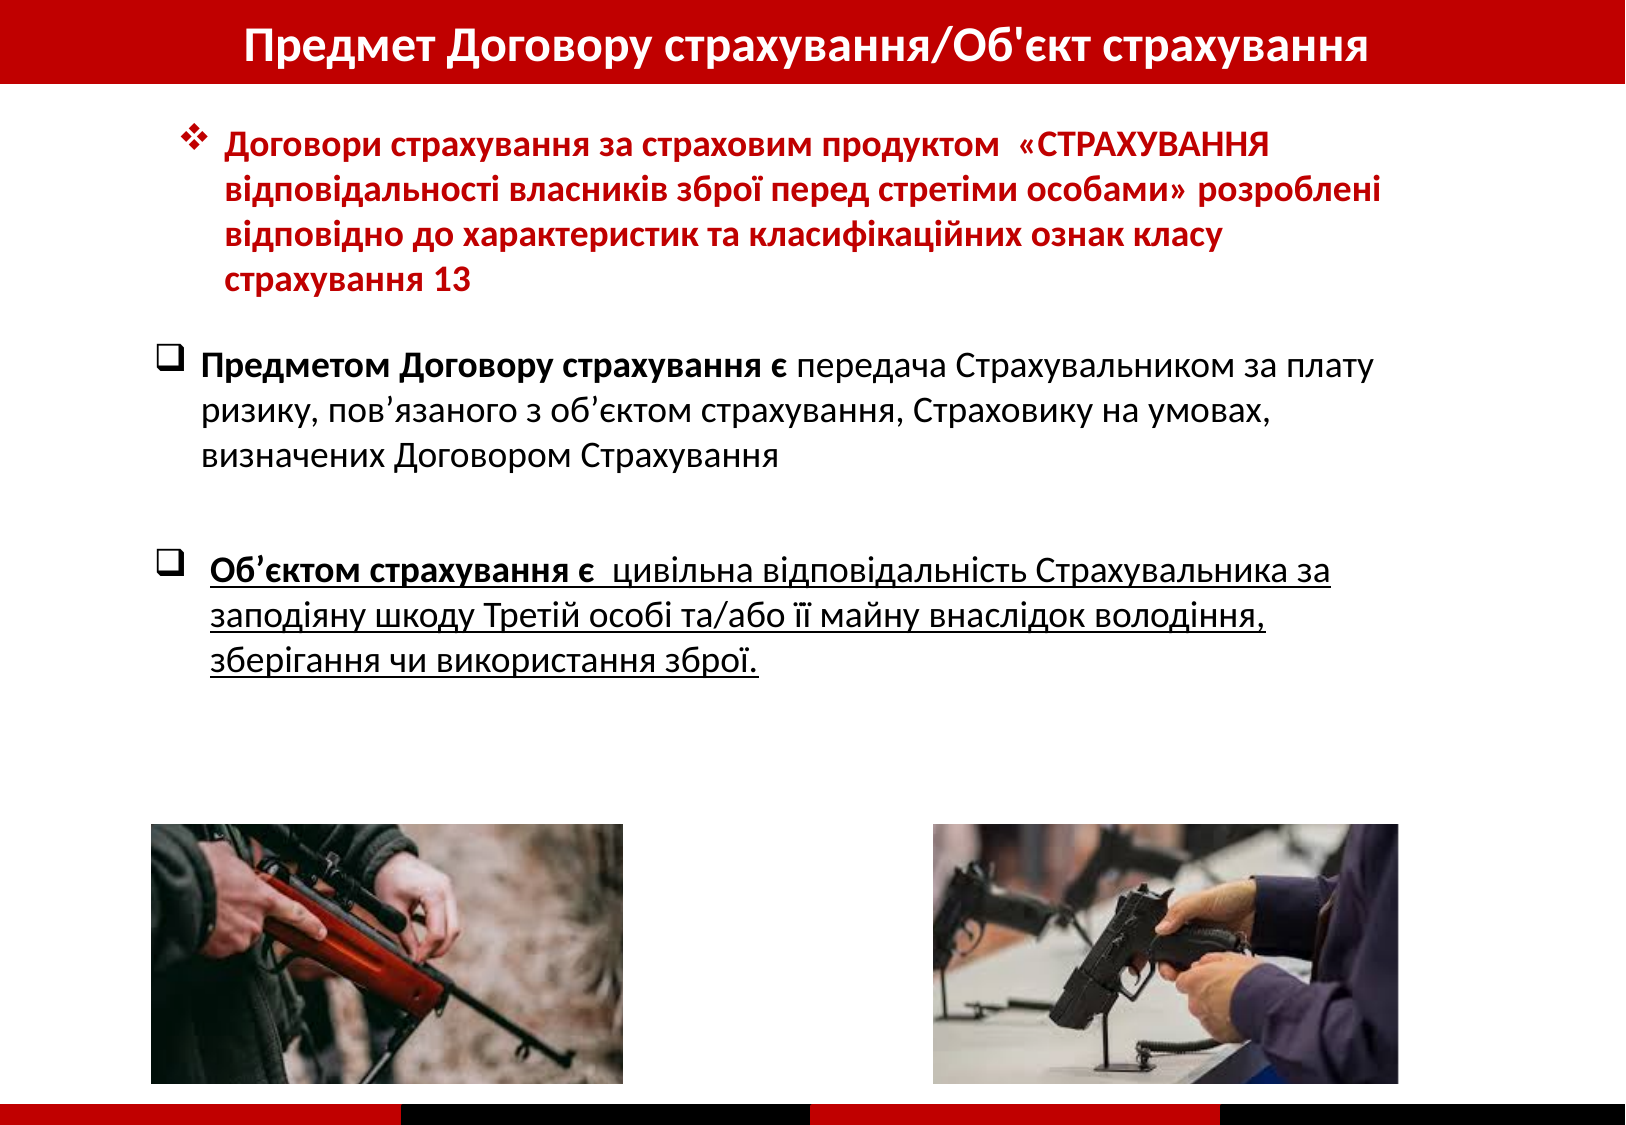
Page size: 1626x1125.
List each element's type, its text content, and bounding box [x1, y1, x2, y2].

text_box [810, 1104, 1220, 1125]
text_box [1220, 1104, 1625, 1125]
text_box [401, 1104, 810, 1125]
picture [150, 823, 624, 1084]
text_box Предметом Договору страхування є передача Страхувальником за плату ризику, пов’язаного з об’єктом страхування, Страховику на умовах, визначених Договором Страхування Об’єктом страхування є цивільна відповідальність Страхувальника за заподіяну шкоду Третій особі та/або її майну внаслідок володіння, зберігання чи використання зброї. [139, 333, 1415, 688]
picture [932, 823, 1400, 1084]
text_box [0, 1104, 401, 1125]
text_box Предмет Договору страхування/Об'єкт страхування [0, 0, 1625, 84]
text_box Договори страхування за страховим продуктом «СТРАХУВАННЯ відповідальності власників зброї перед стретіми особами» розроблені відповідно до характеристик та класифікаційних ознак класу страхування 13 [162, 112, 1399, 307]
